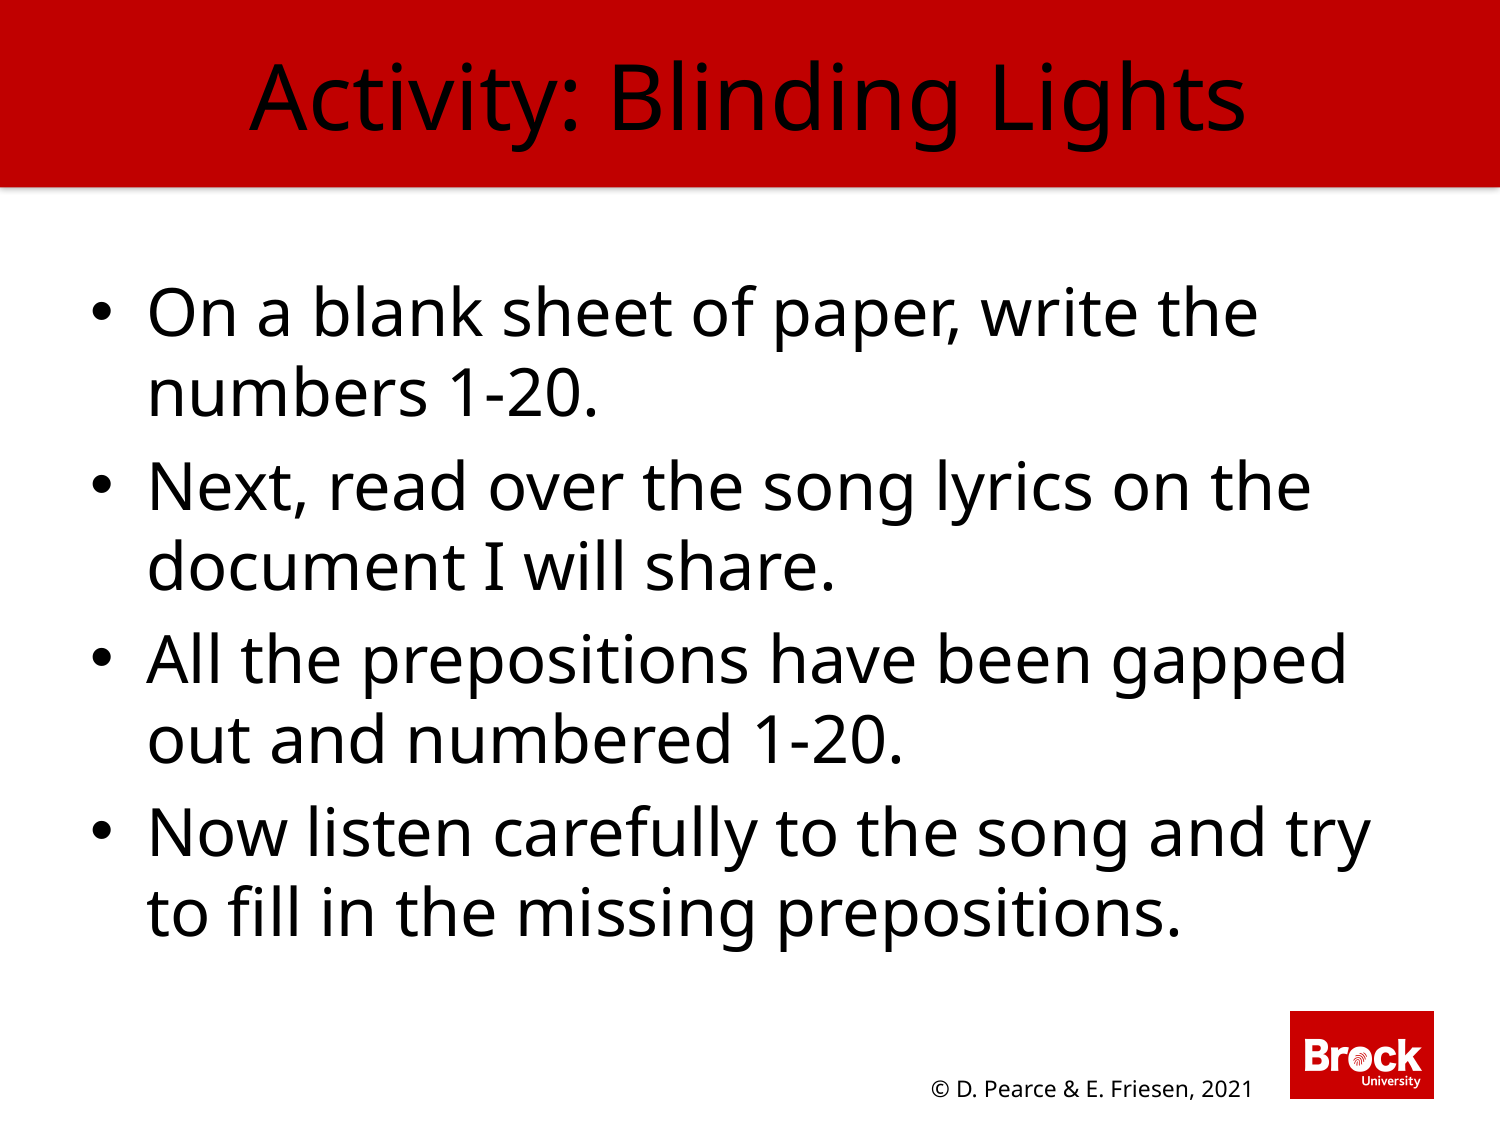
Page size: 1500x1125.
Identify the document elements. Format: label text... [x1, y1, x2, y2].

picture [1290, 1011, 1434, 1099]
title Activity: Blinding Lights [0, 0, 1500, 188]
list On a blank sheet of paper, write the numbers 1-20. Next, read over the song lyrics on the document I will share. All the prepositions have been gapped out and numbered 1-20. Now listen carefully to the song and try to fill in the missing prepositions. [75, 262, 1425, 1005]
